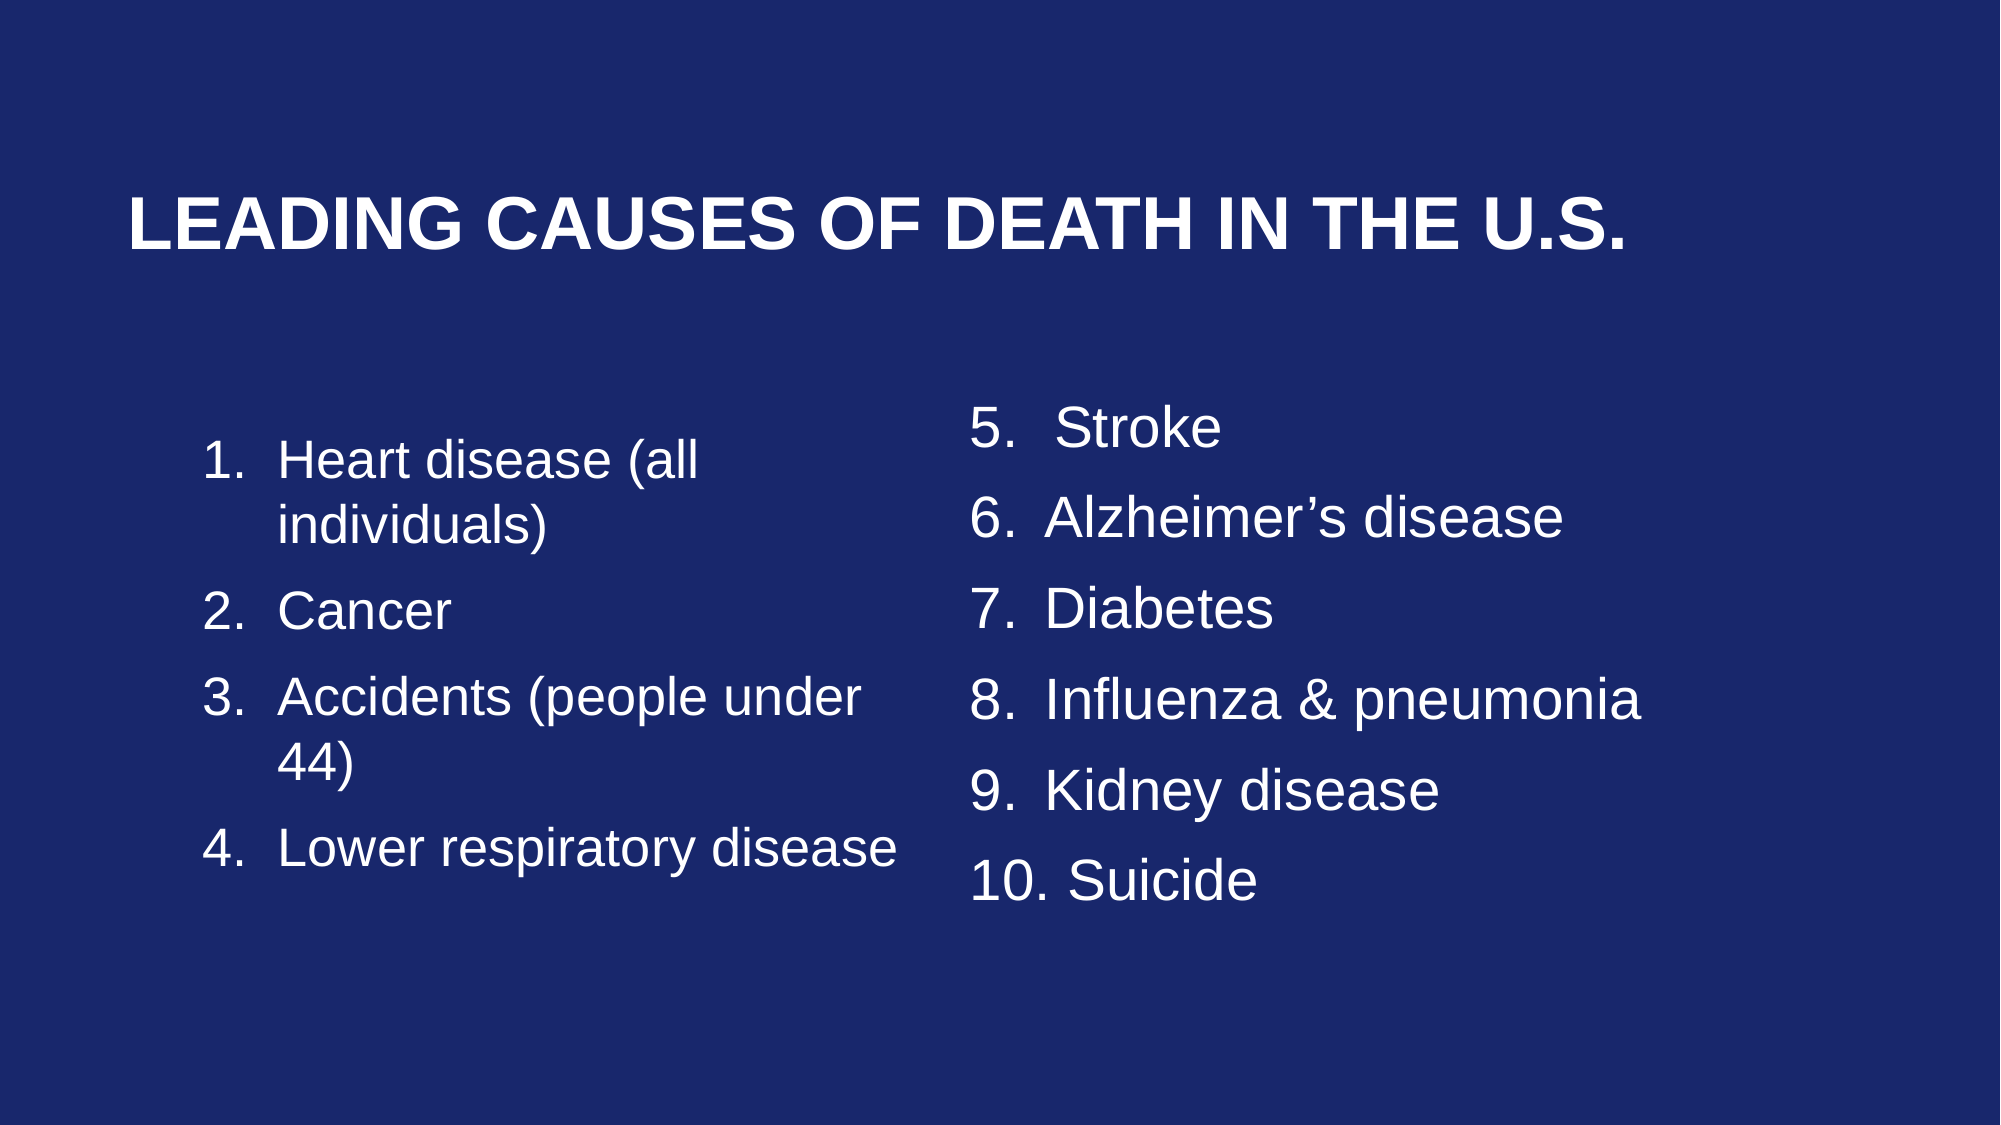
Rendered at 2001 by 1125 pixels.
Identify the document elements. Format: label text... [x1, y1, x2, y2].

title Leading Causes of death in the U.S. [112, 99, 1775, 339]
list Stroke Alzheimer’s disease Diabetes Influenza & pneumonia Kidney disease Suicide [955, 351, 1775, 950]
list Heart disease (all individuals) Cancer Accidents (people under 44) Lower respiratory disease [112, 351, 932, 950]
